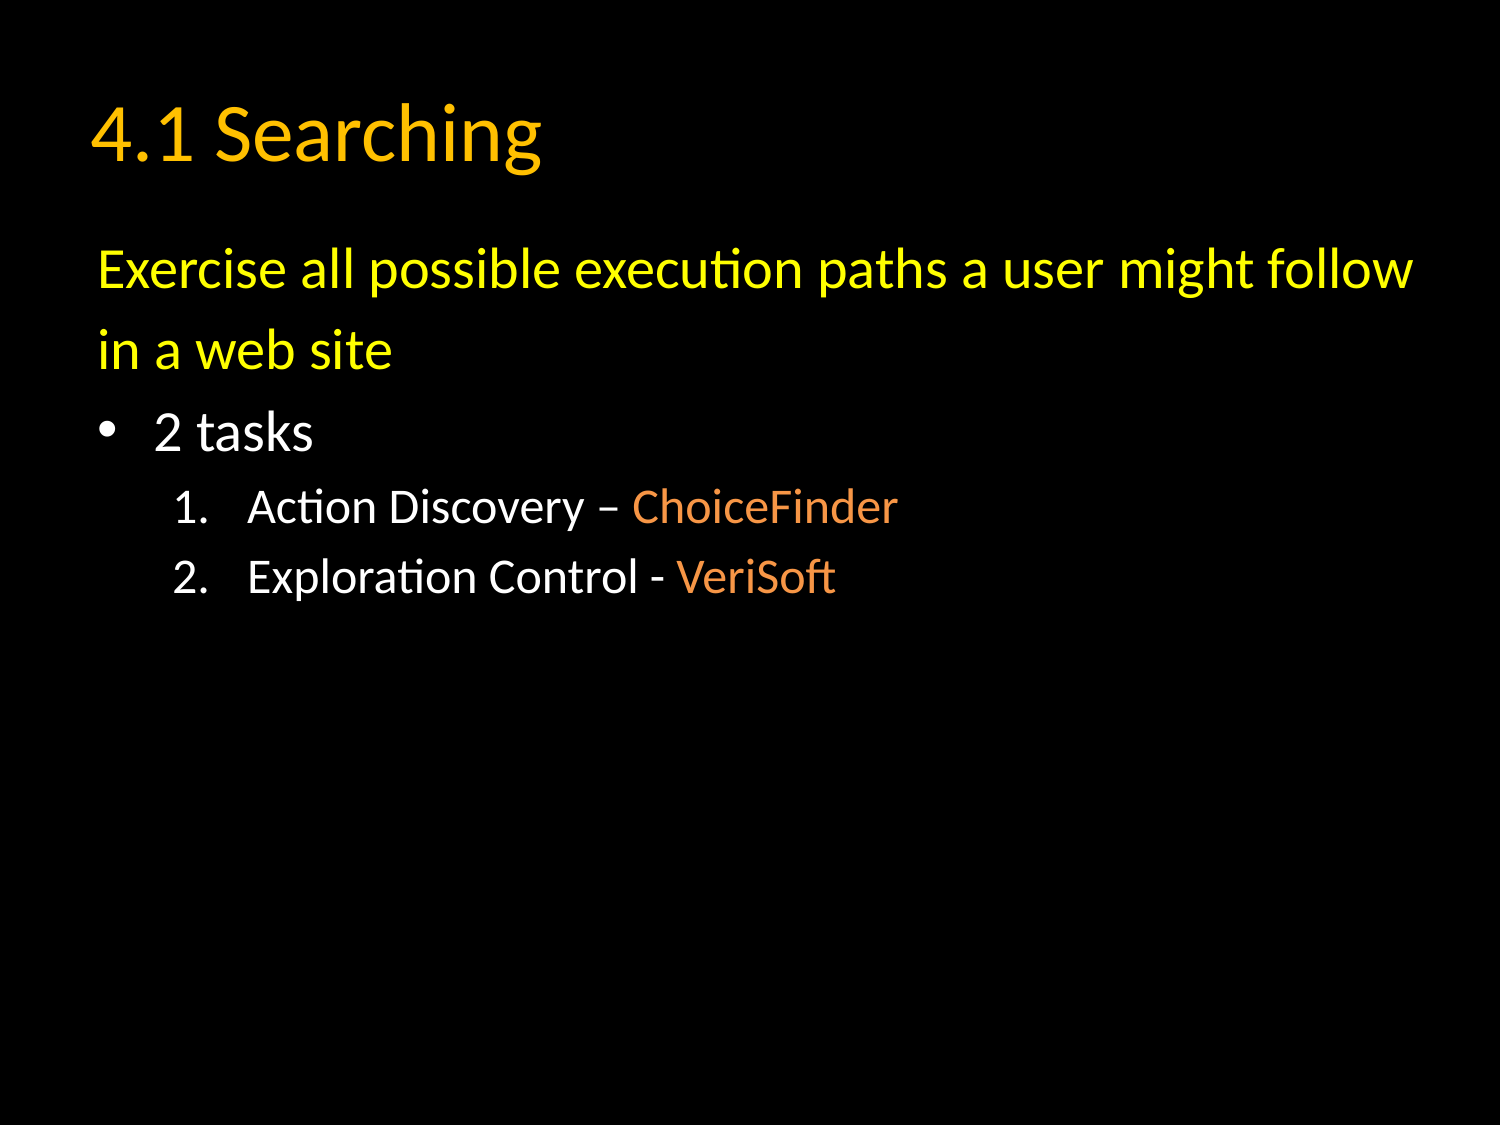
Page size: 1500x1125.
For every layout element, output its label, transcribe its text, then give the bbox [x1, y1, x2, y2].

list Exercise all possible execution paths a user might follow in a web site 2 tasks Action Discovery – ChoiceFinder Exploration Control - VeriSoft [82, 222, 1454, 1032]
title 4.1 Searching [75, 45, 1425, 211]
